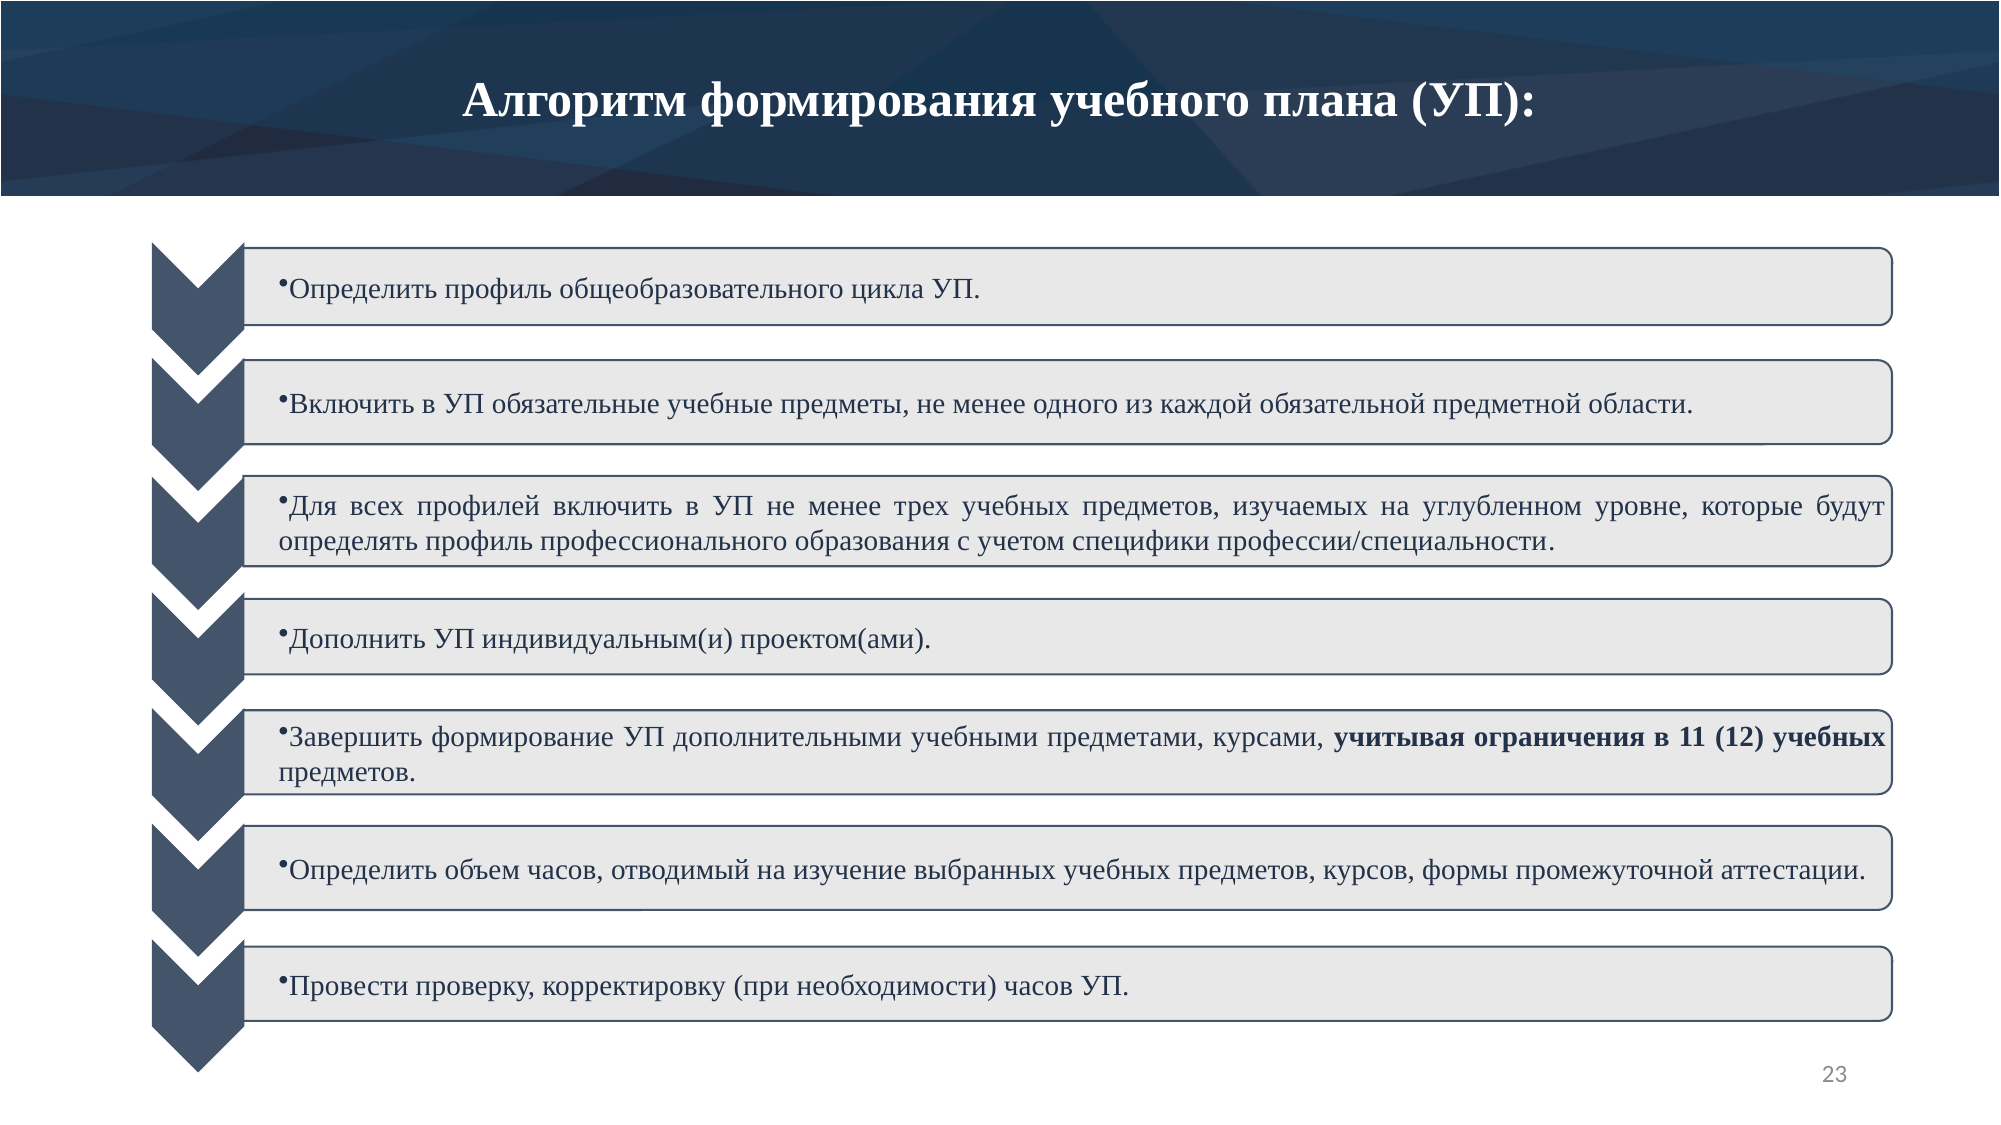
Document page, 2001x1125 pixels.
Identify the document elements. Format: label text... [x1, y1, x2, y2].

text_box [152, 244, 1892, 1072]
slide_number 23 [1412, 1072, 1863, 1103]
picture [0, 0, 2000, 199]
